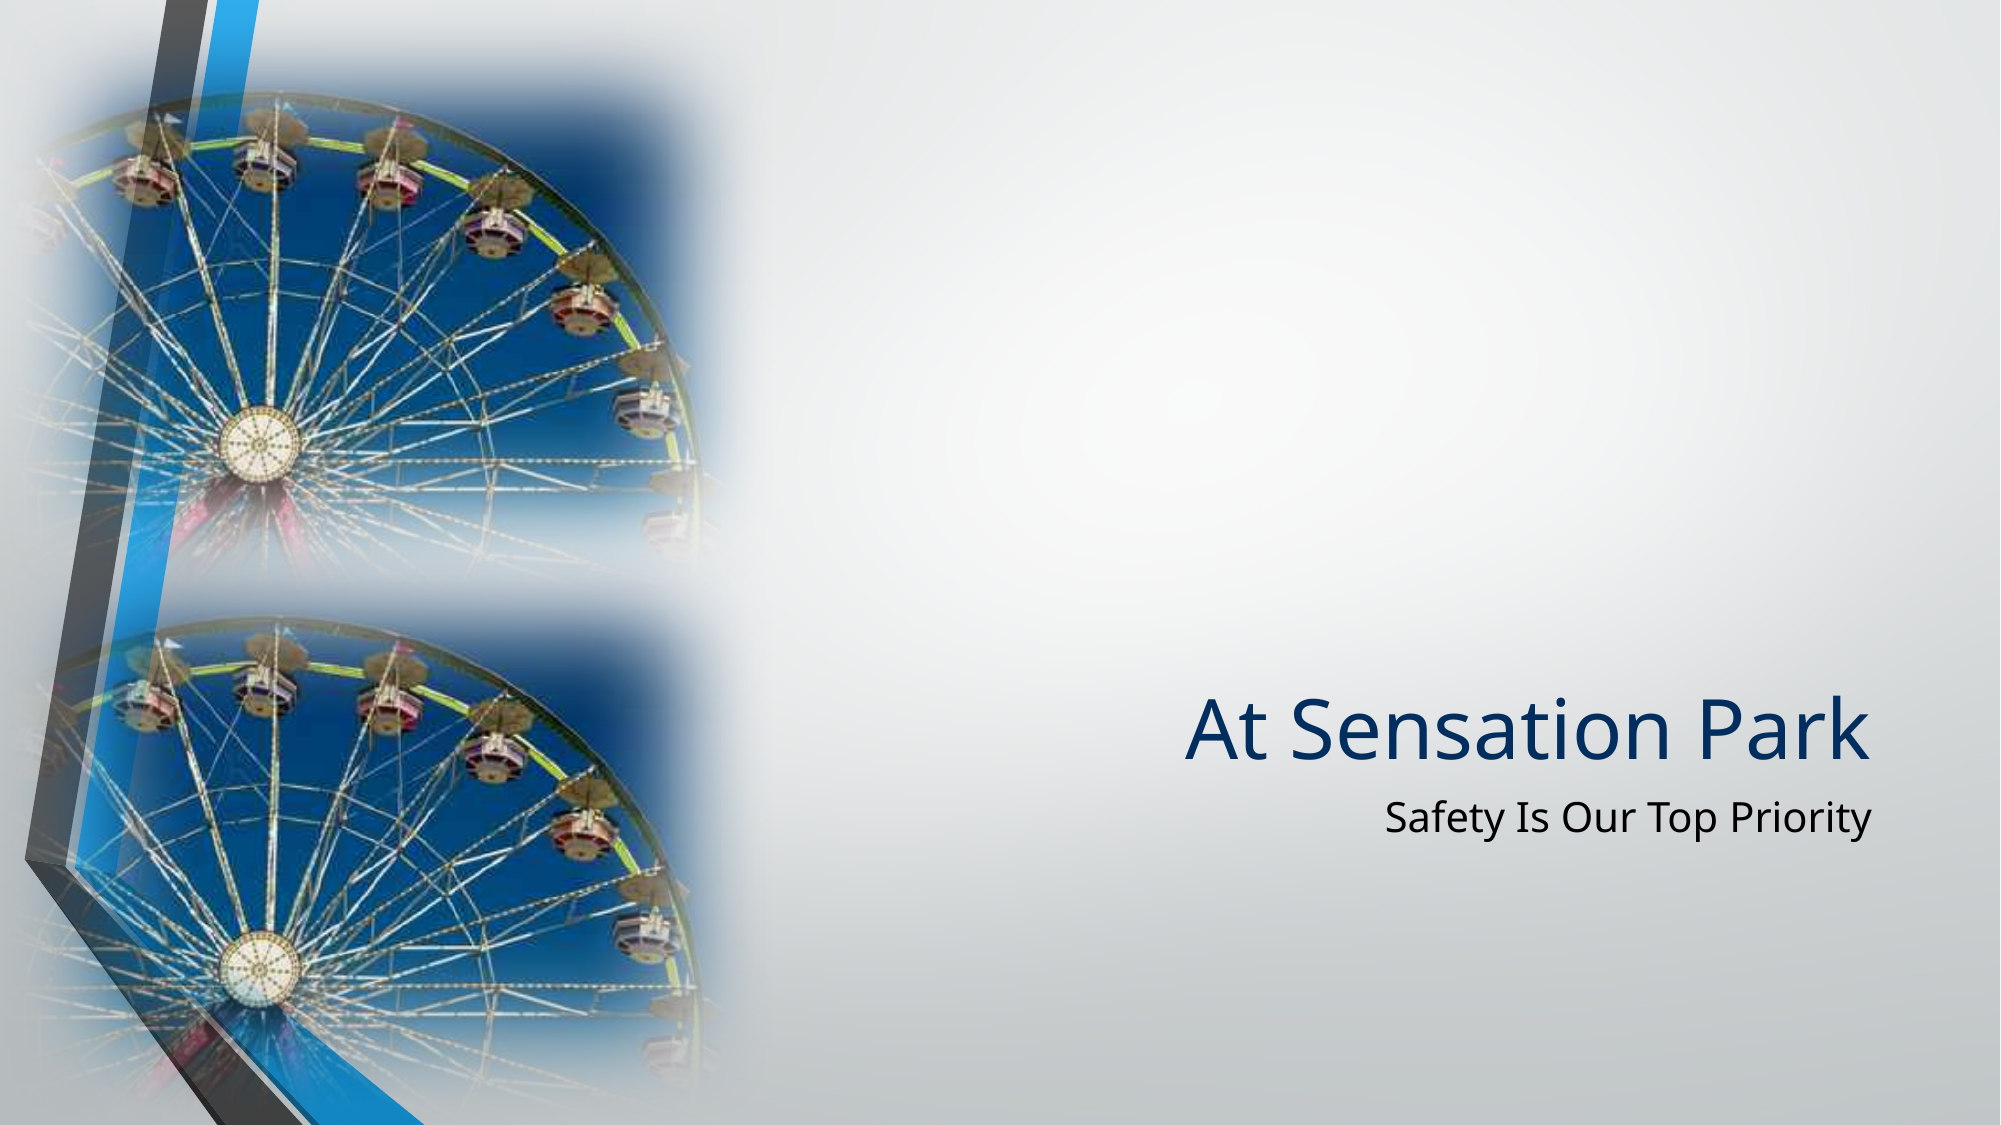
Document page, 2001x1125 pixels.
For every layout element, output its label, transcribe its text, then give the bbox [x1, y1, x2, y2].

picture [0, 0, 776, 1125]
title At Sensation Park [776, 437, 1887, 783]
list Safety Is Our Top Priority [776, 783, 1887, 925]
